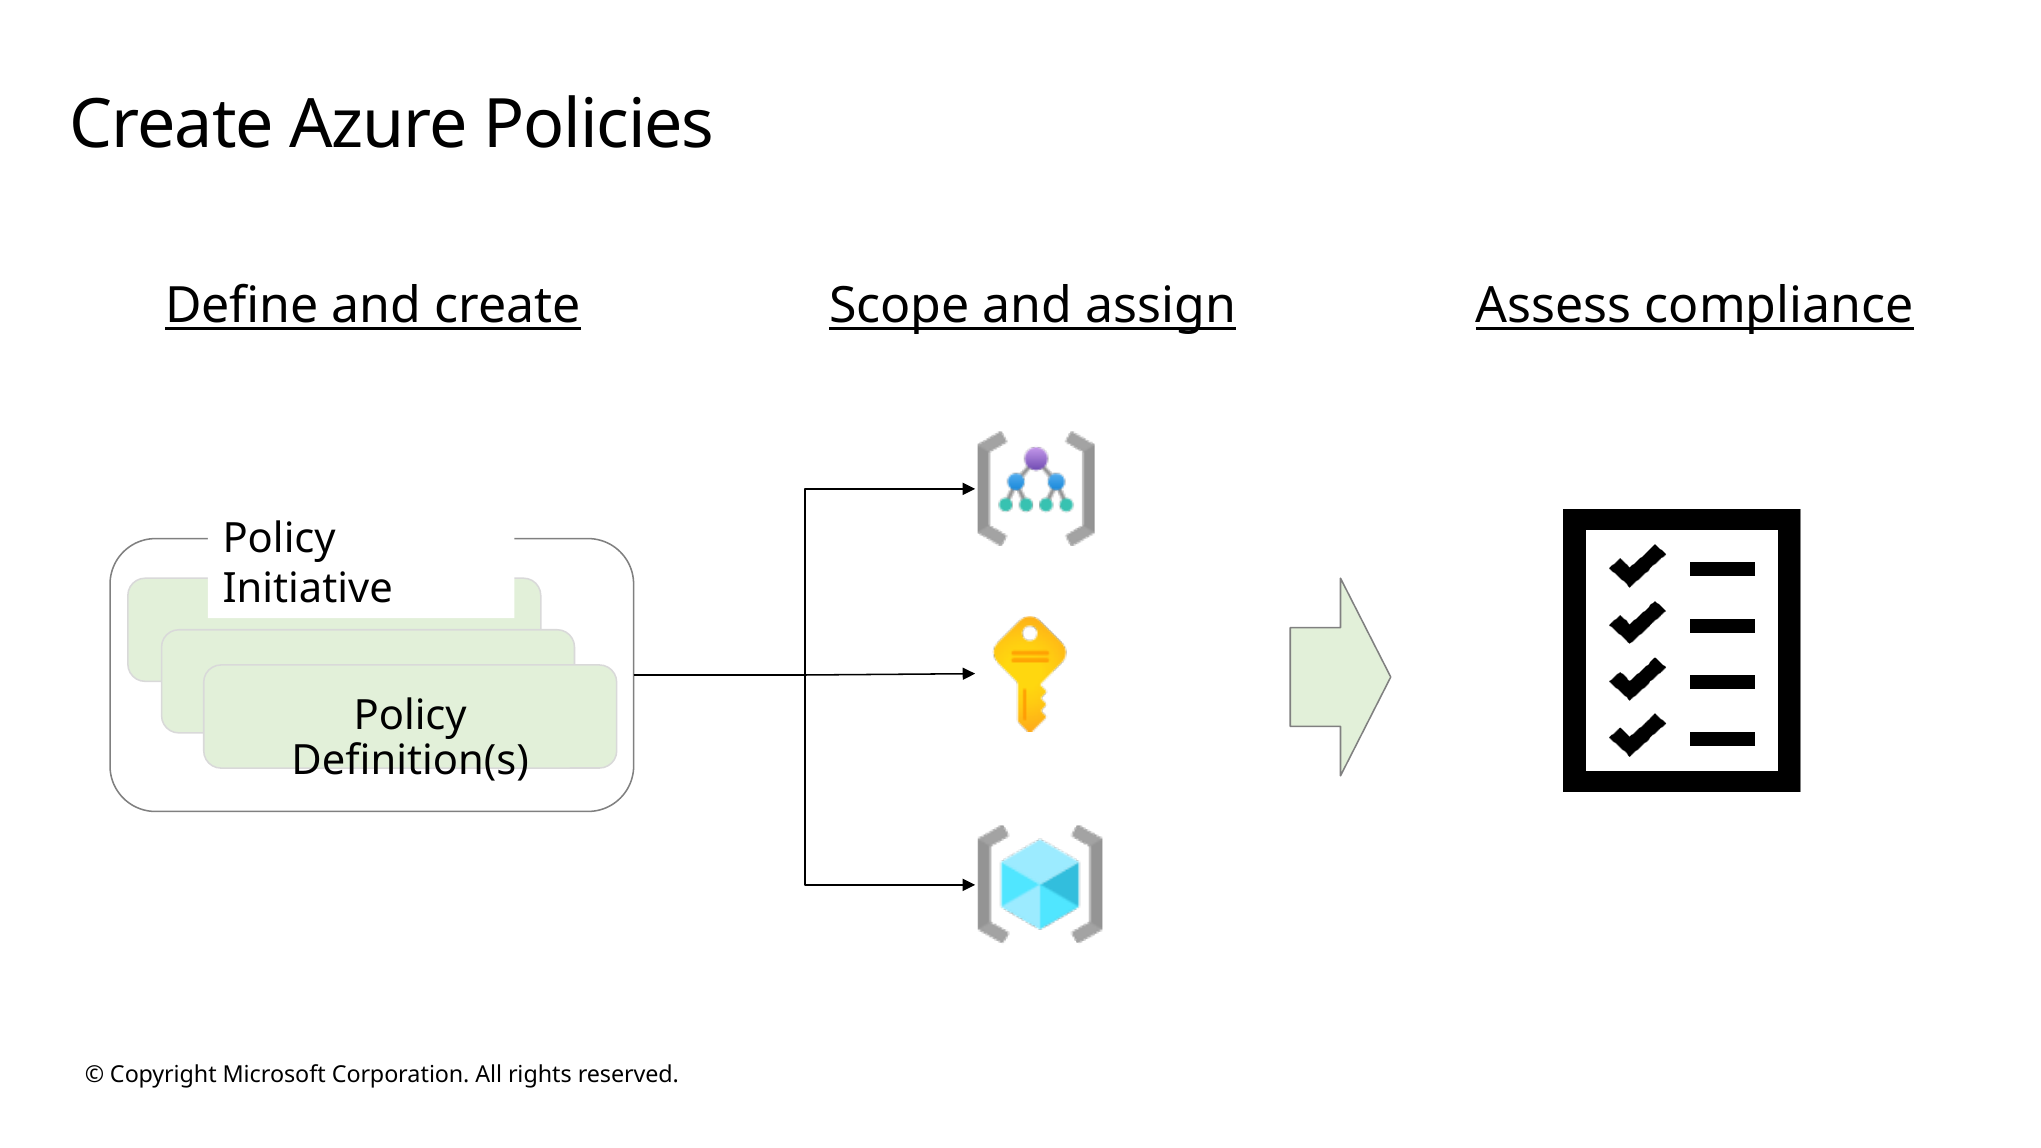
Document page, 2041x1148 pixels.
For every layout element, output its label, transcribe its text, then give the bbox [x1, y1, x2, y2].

text_box Scope and assign [814, 265, 1252, 341]
picture [974, 819, 1106, 951]
text_box Define and create [150, 265, 596, 341]
picture [976, 615, 1091, 732]
text_box Assess compliance [1374, 265, 2016, 341]
text_box [109, 537, 633, 813]
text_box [633, 488, 976, 674]
text_box Policy Initiative [207, 503, 515, 619]
text_box [127, 577, 542, 683]
picture [1498, 479, 1866, 820]
text_box [1289, 577, 1392, 777]
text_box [633, 674, 976, 886]
text_box Policy Definition(s) [202, 664, 618, 769]
title Create Azure Policies [70, 73, 1968, 188]
text_box [160, 628, 576, 734]
picture [974, 427, 1099, 551]
